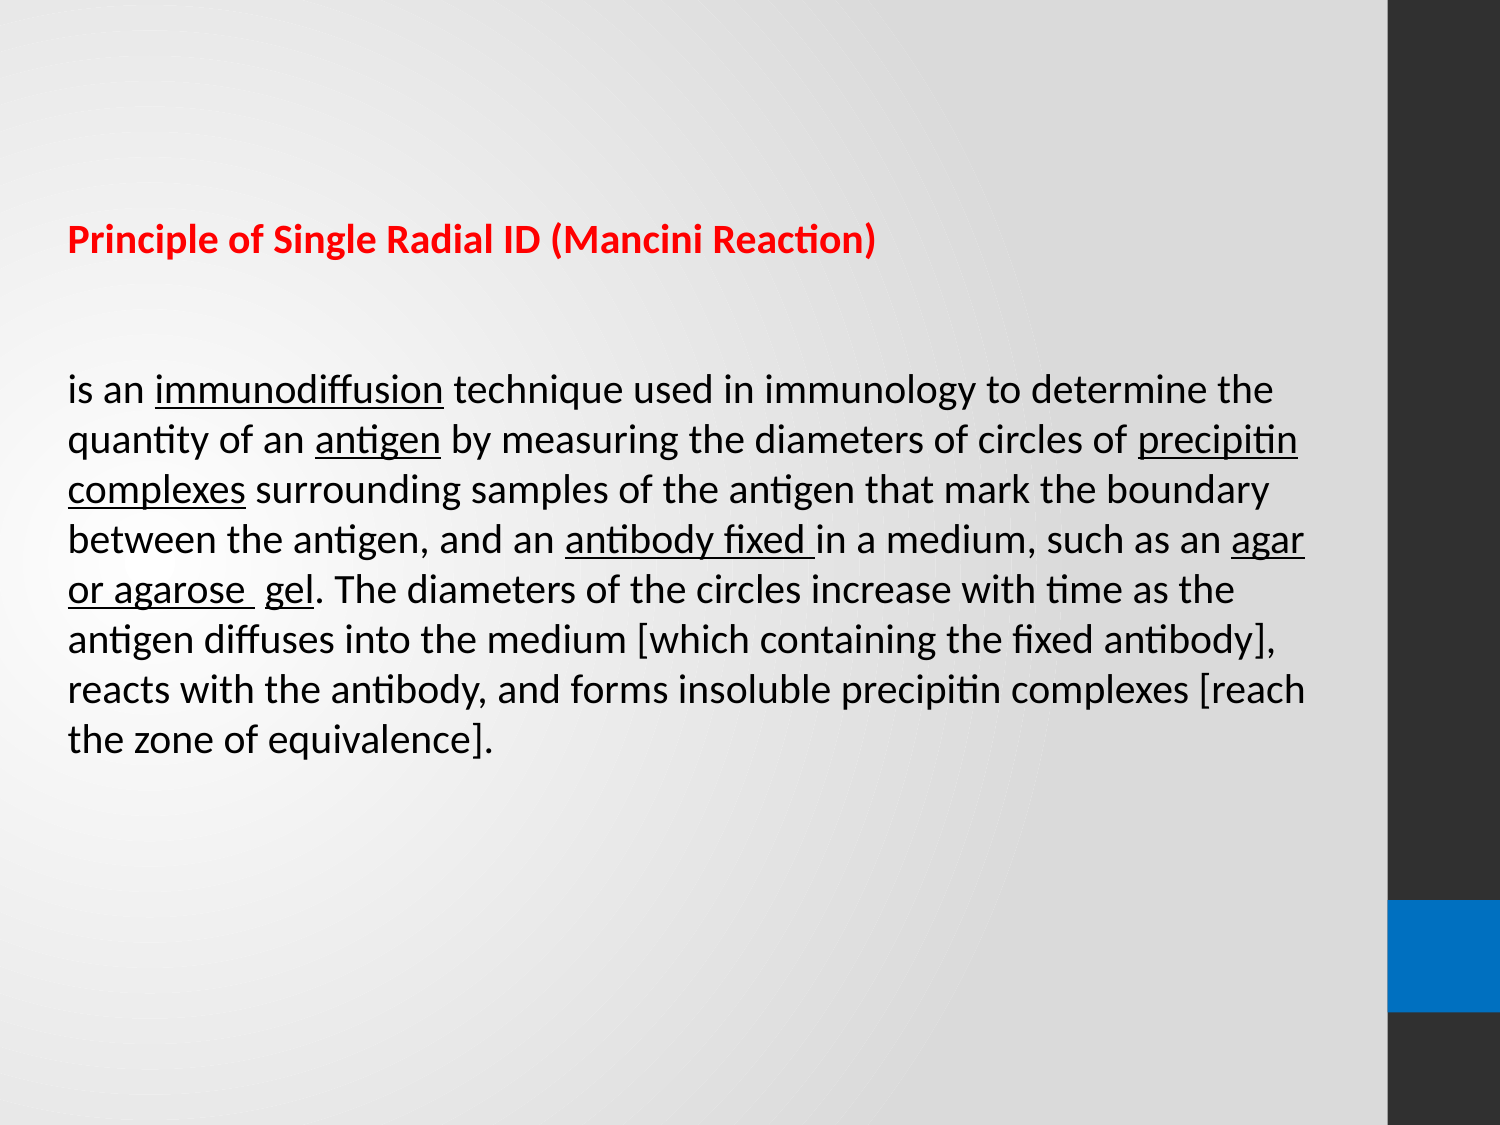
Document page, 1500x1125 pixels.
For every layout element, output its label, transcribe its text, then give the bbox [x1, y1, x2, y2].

text_box Principle of Single Radial ID (Mancini Reaction) is an immunodiffusion technique used in immunology to determine the quantity of an antigen by measuring the diameters of circles of precipitin complexes surrounding samples of the antigen that mark the boundary between the antigen, and an antibody fixed in a medium, such as an agar or agarose gel. The diameters of the circles increase with time as the antigen diffuses into the medium [which containing the fixed antibody], reacts with the antibody, and forms insoluble precipitin complexes [reach the zone of equivalence]. [53, 54, 1365, 770]
